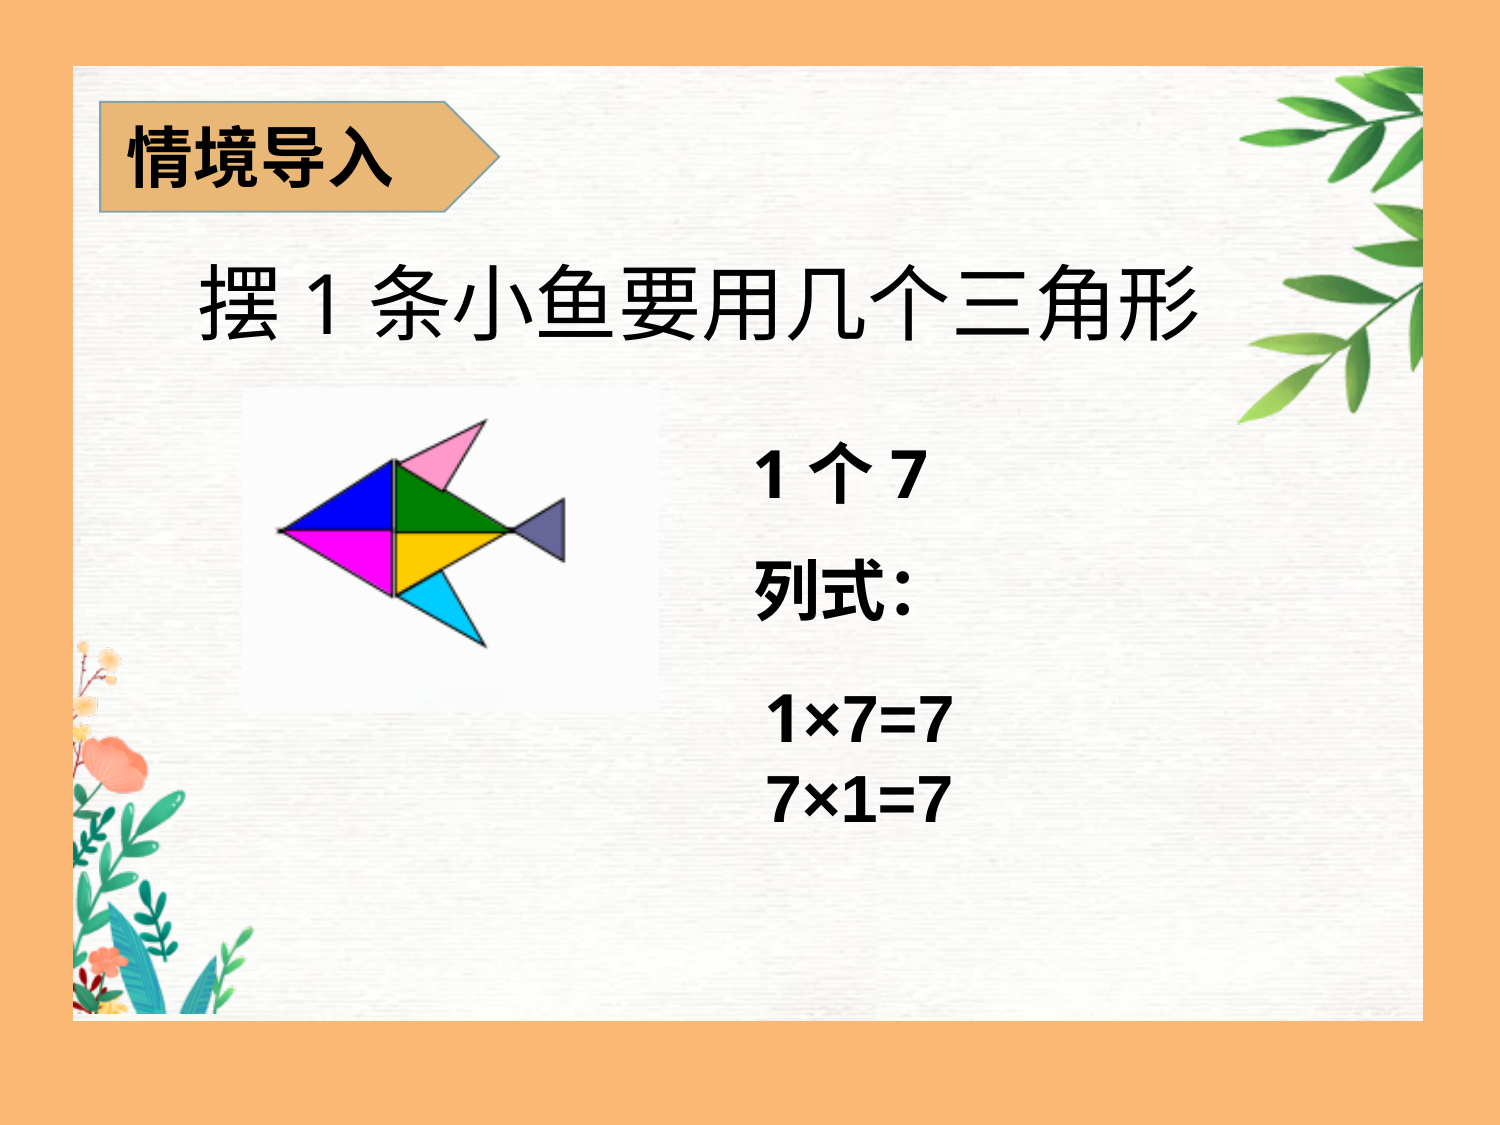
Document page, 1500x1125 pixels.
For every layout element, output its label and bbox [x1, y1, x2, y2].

text_box [0, 0, 1500, 1125]
picture [73, 66, 1423, 1021]
